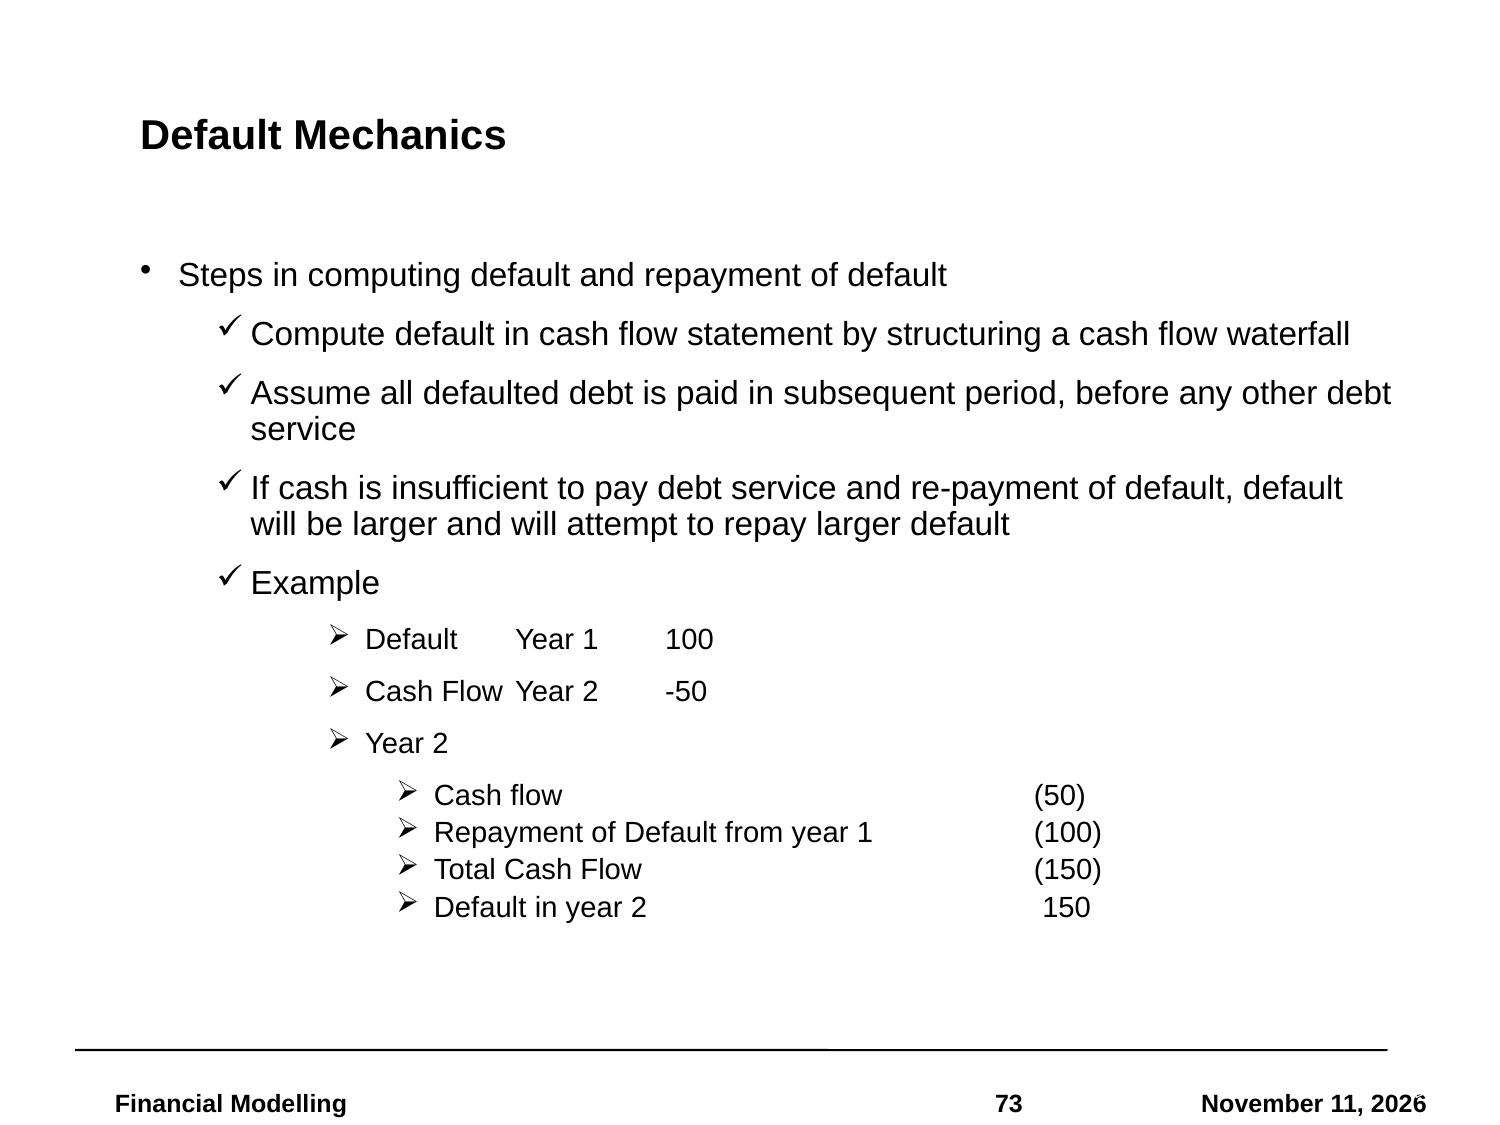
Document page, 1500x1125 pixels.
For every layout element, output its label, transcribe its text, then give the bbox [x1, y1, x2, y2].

title Default Mechanics [124, 99, 1413, 226]
list Steps in computing default and repayment of default Compute default in cash flow statement by structuring a cash flow waterfall Assume all defaulted debt is paid in subsequent period, before any other debt service If cash is insufficient to pay debt service and re-payment of default, default will be larger and will attempt to repay larger default Example Default Year 1 100 Cash Flow Year 2 -50 Year 2 Cash flow (50) Repayment of Default from year 1 (100) Total Cash Flow (150) Default in year 2 150 [124, 249, 1413, 1001]
